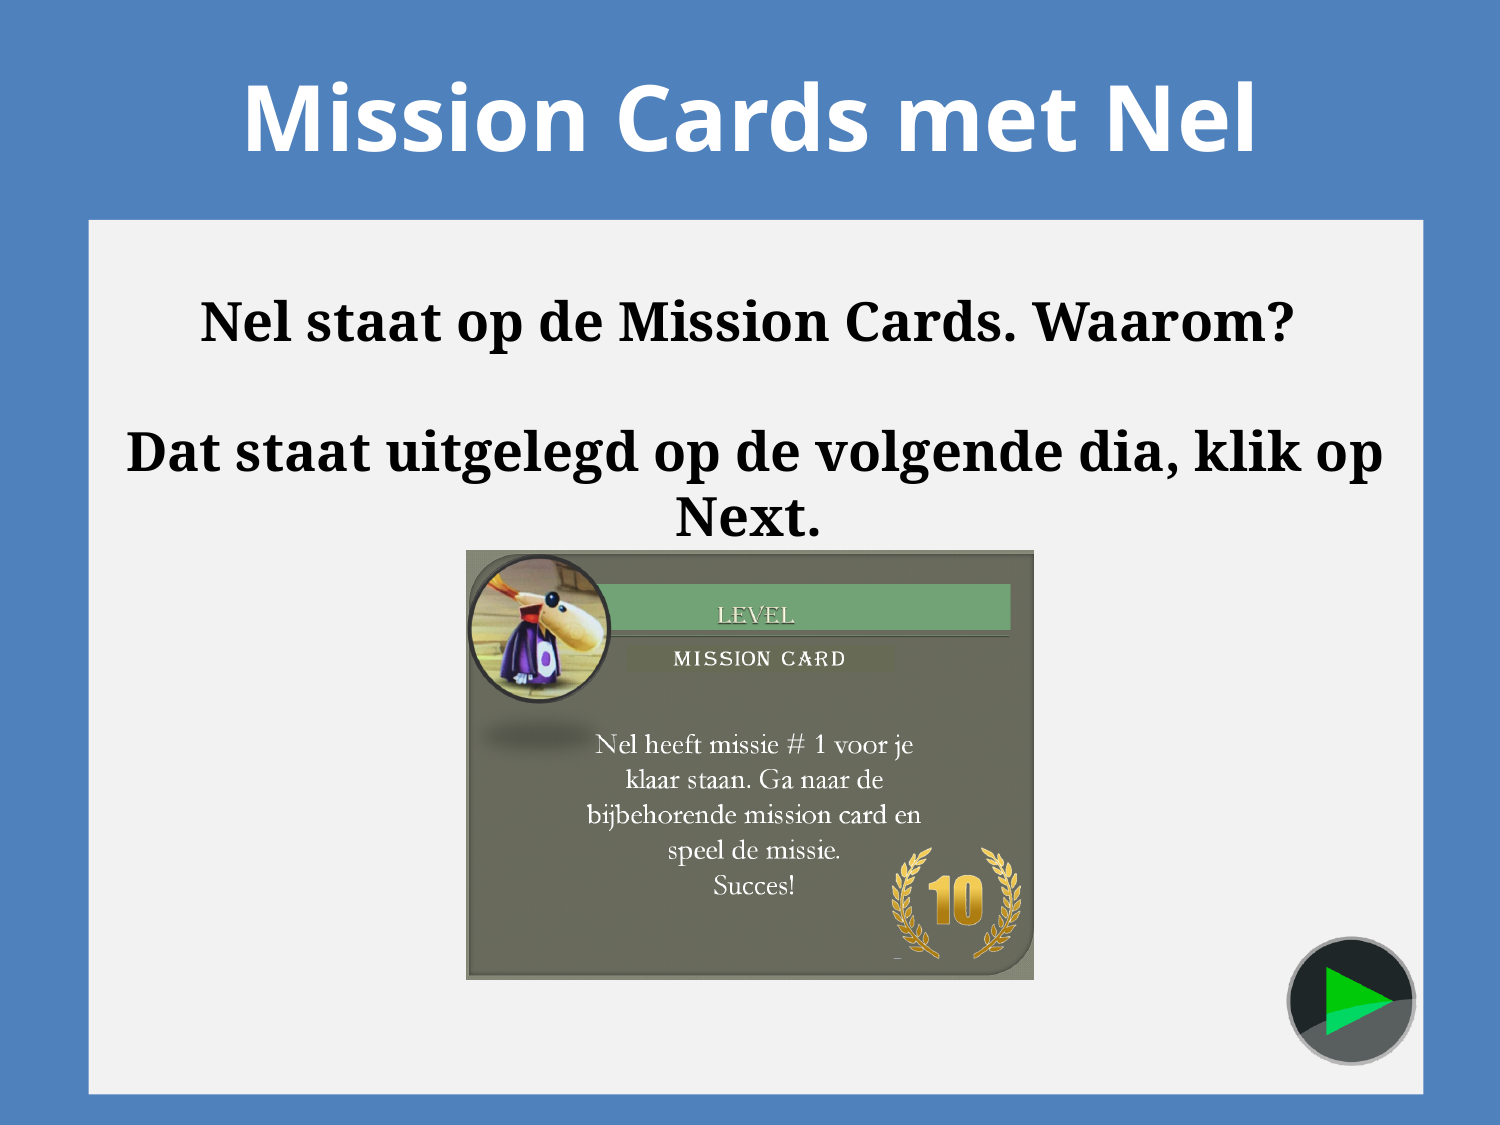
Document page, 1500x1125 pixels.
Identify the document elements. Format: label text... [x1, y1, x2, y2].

picture [1269, 917, 1434, 1083]
title Mission Cards met Nel [75, 45, 1425, 185]
picture [466, 550, 1034, 981]
text_box Nel staat op de Mission Cards. Waarom? Dat staat uitgelegd op de volgende dia, klik op Next. [88, 219, 1424, 1095]
